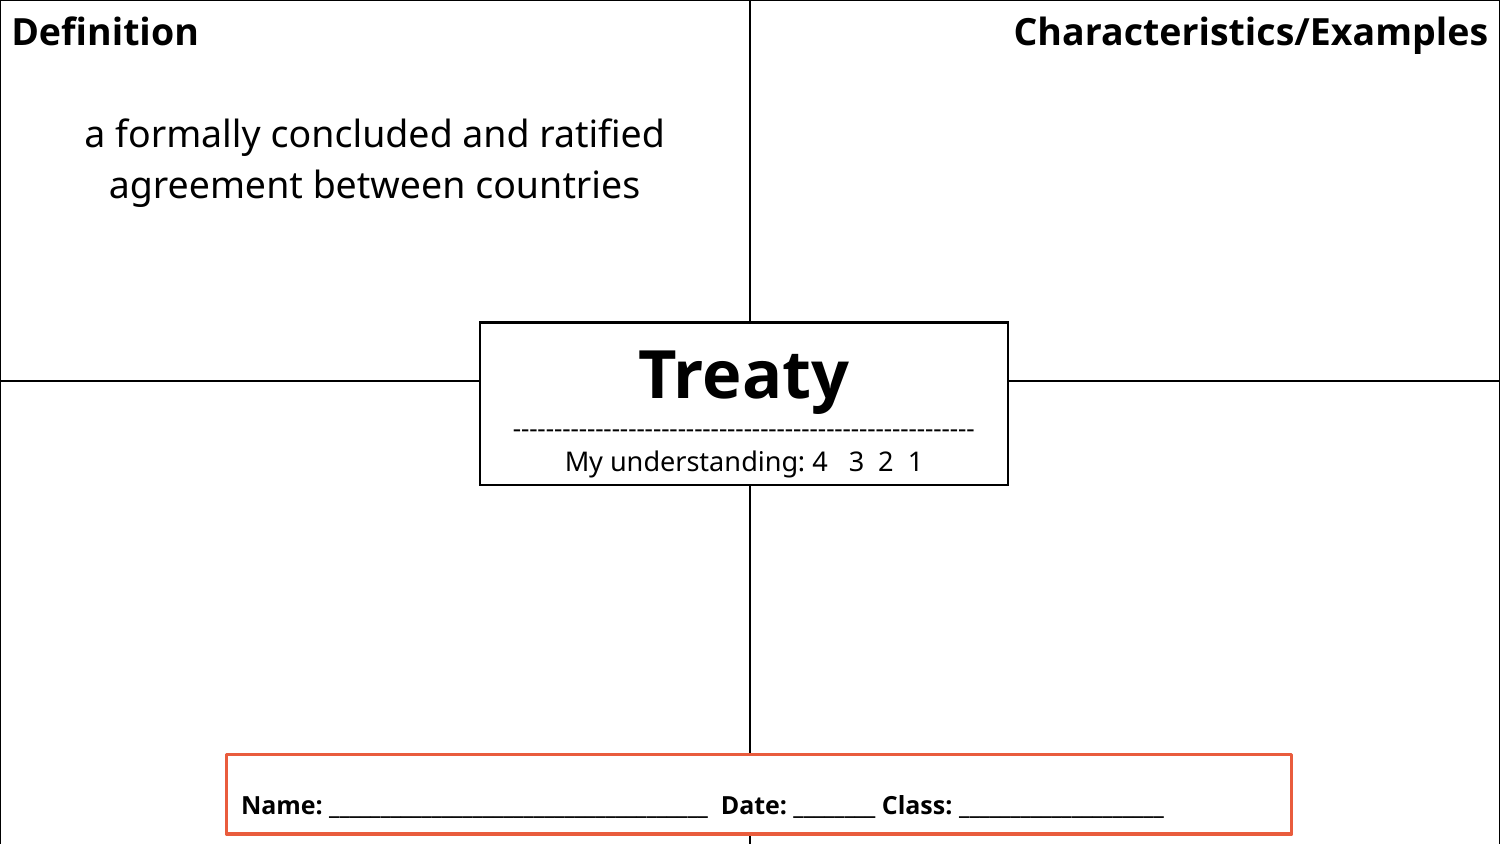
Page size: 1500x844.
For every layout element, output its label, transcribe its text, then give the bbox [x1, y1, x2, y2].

table_cell Question [751, 382, 1499, 844]
table_cell Illustration [1, 382, 749, 844]
text_box Treaty -------------------------------------------------------- My understanding: 4 3 2 1 [480, 322, 1008, 486]
table_header Characteristics/Examples [751, 1, 1499, 380]
text_box Name: _____________________________________ Date: ________ Class: ____________________ [226, 754, 1292, 834]
table_header Definition a formally concluded and ratified agreement between countries [1, 1, 749, 380]
